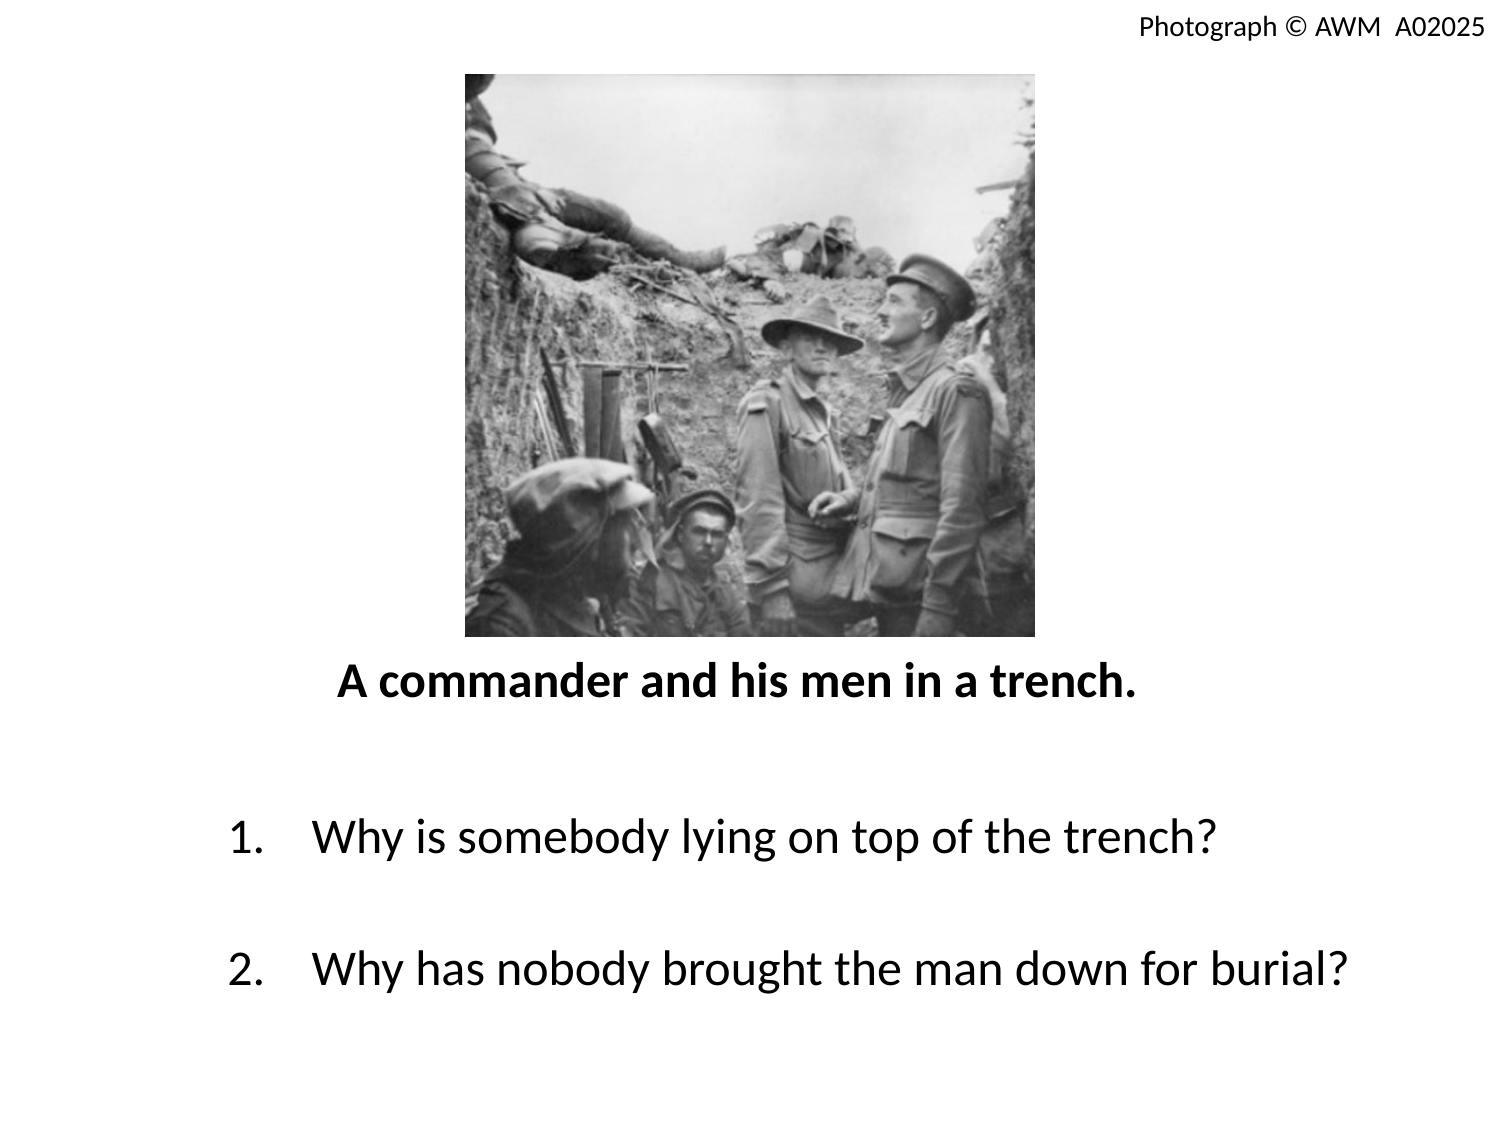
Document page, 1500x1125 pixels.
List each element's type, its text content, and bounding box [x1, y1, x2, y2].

subtitle A commander and his men in a trench. [112, 639, 1363, 715]
picture [464, 74, 1035, 637]
text_box Photograph © AWM A02025 [1124, 0, 1500, 50]
text_box Why is somebody lying on top of the trench? Why has nobody brought the man down for burial? [212, 724, 1479, 1003]
